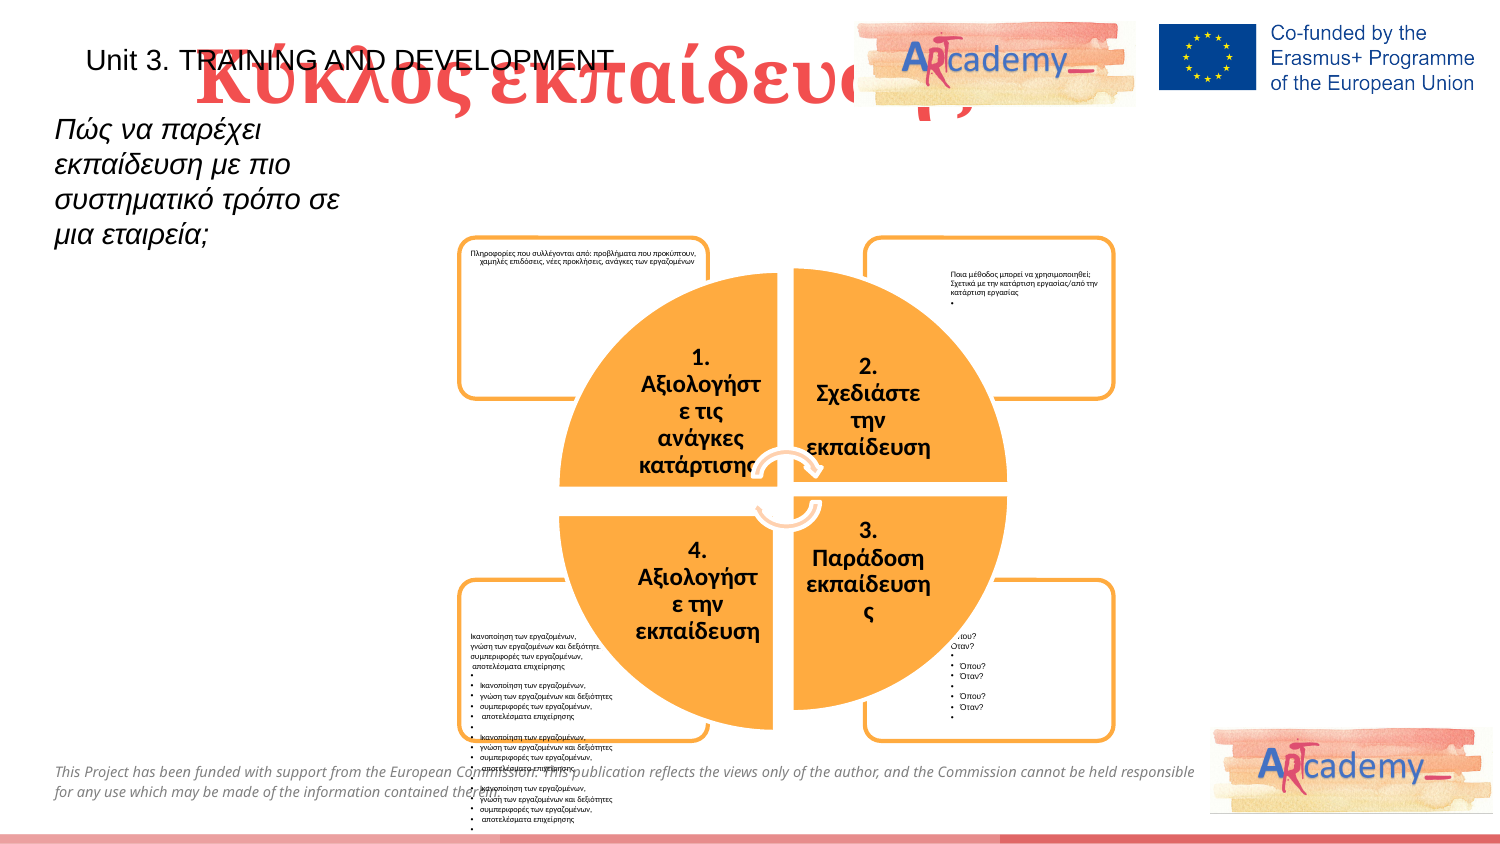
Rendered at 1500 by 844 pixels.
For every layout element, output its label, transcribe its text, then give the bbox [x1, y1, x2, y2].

title Κύκλος εκπαίδευσης [180, 53, 1181, 224]
picture [1210, 709, 1493, 844]
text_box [299, 237, 1274, 742]
text_box This Project has been funded with support from the European Commission. This publication reflects the views only of the author, and the Commission cannot be held responsible for any use which may be made of the information contained therein. [39, 754, 1205, 799]
text_box Πώς να παρέχει εκπαίδευση με πιο συστηματικό τρόπο σε μια εταιρεία; [39, 102, 368, 293]
text_box Unit 3. TRAINING AND DEVELOPMENT [70, 33, 708, 84]
picture [1158, 24, 1474, 94]
picture [854, 2, 1137, 138]
